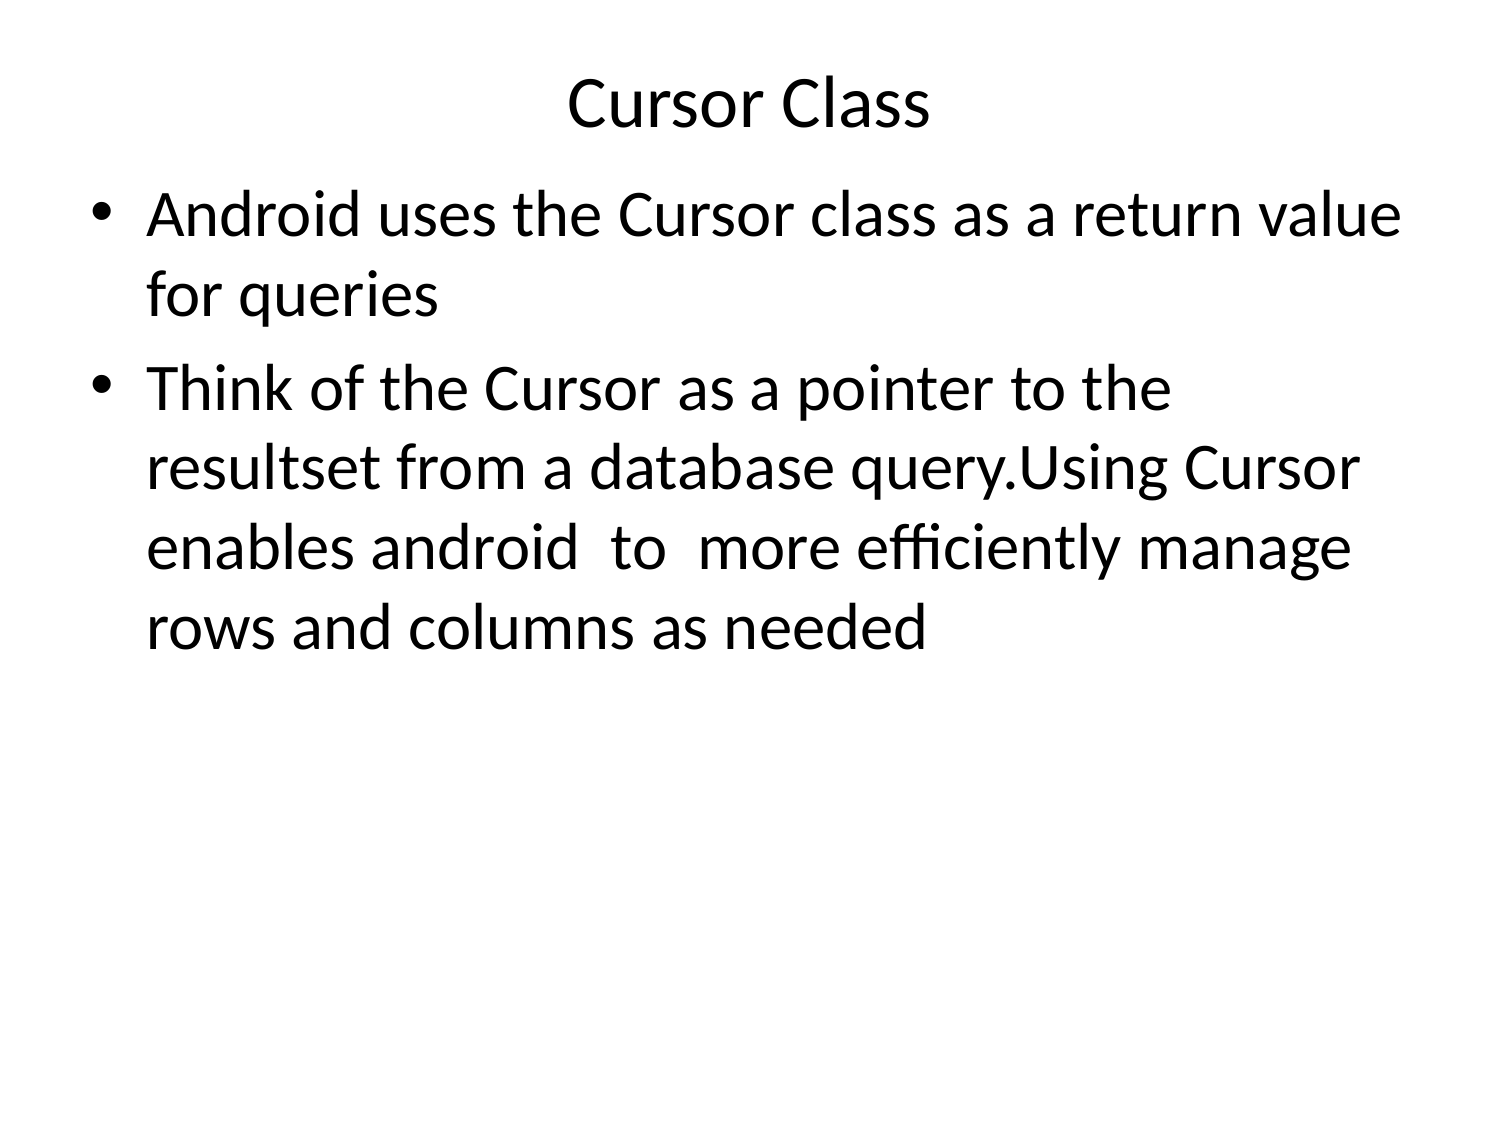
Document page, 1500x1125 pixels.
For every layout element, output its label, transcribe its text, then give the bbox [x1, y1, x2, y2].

title Cursor Class [75, 45, 1425, 150]
list Android uses the Cursor class as a return value for queries Think of the Cursor as a pointer to the resultset from a database query.Using Cursor enables android to more efficiently manage rows and columns as needed [75, 162, 1425, 1005]
